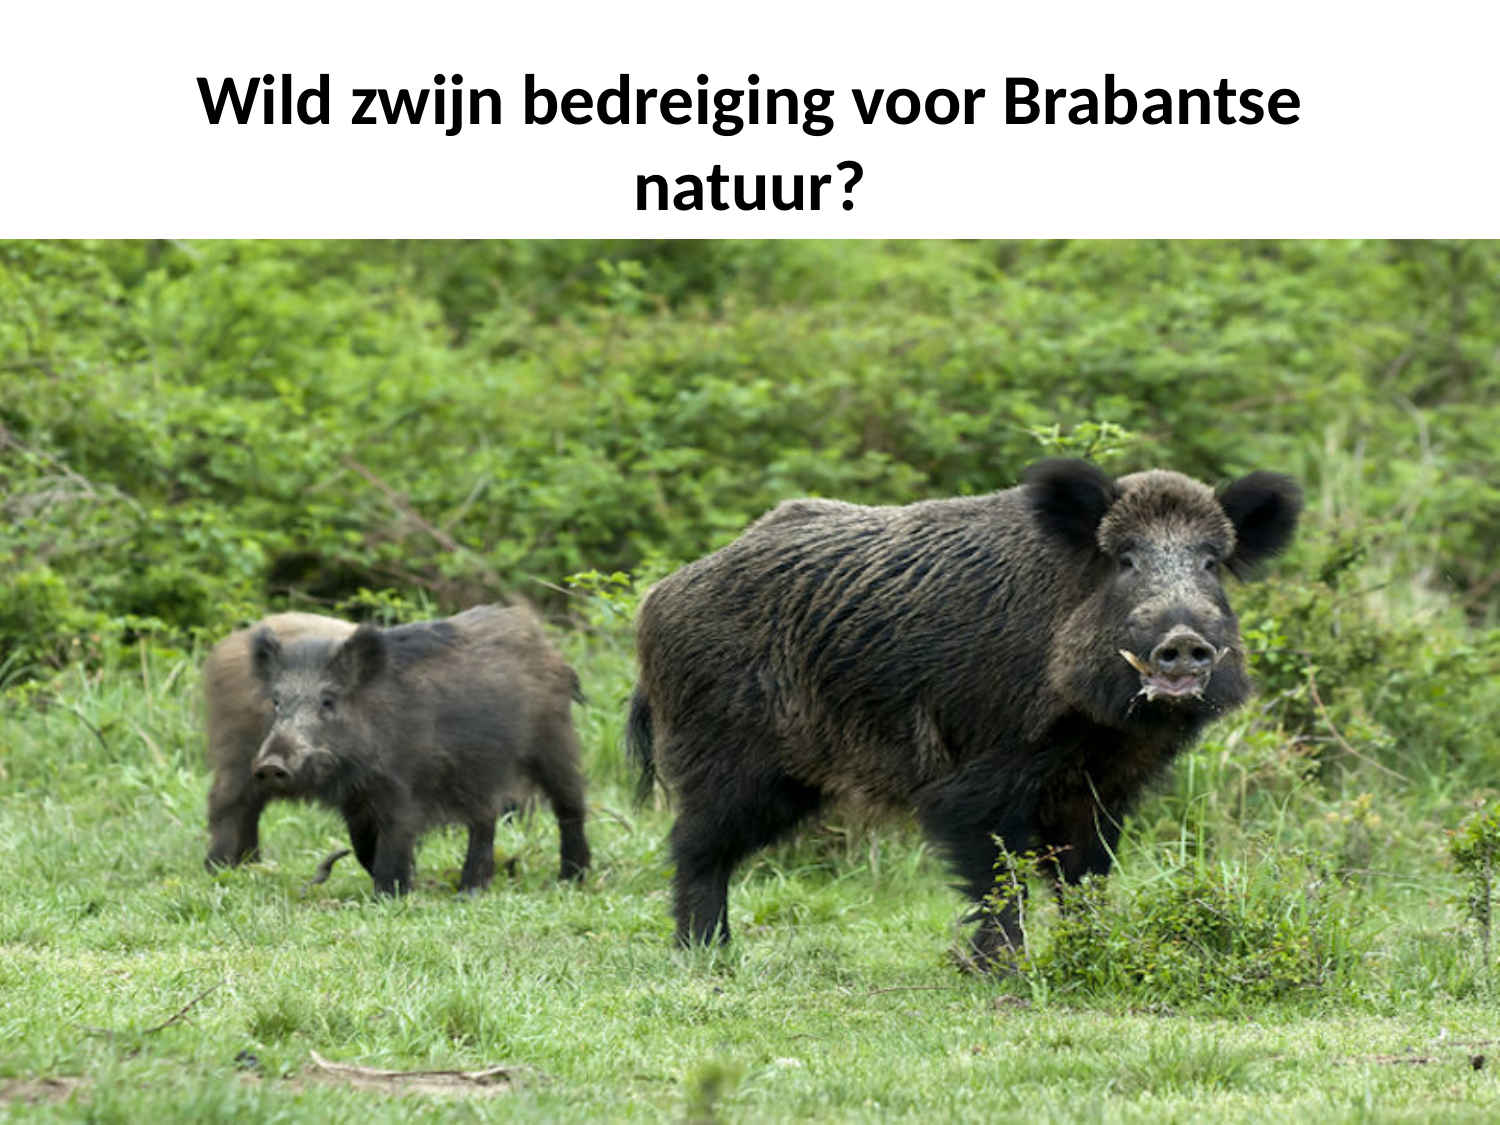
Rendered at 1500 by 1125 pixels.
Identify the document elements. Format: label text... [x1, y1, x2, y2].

title Wild zwijn bedreiging voor Brabantse natuur? [75, 45, 1425, 233]
picture [0, 239, 1500, 1125]
